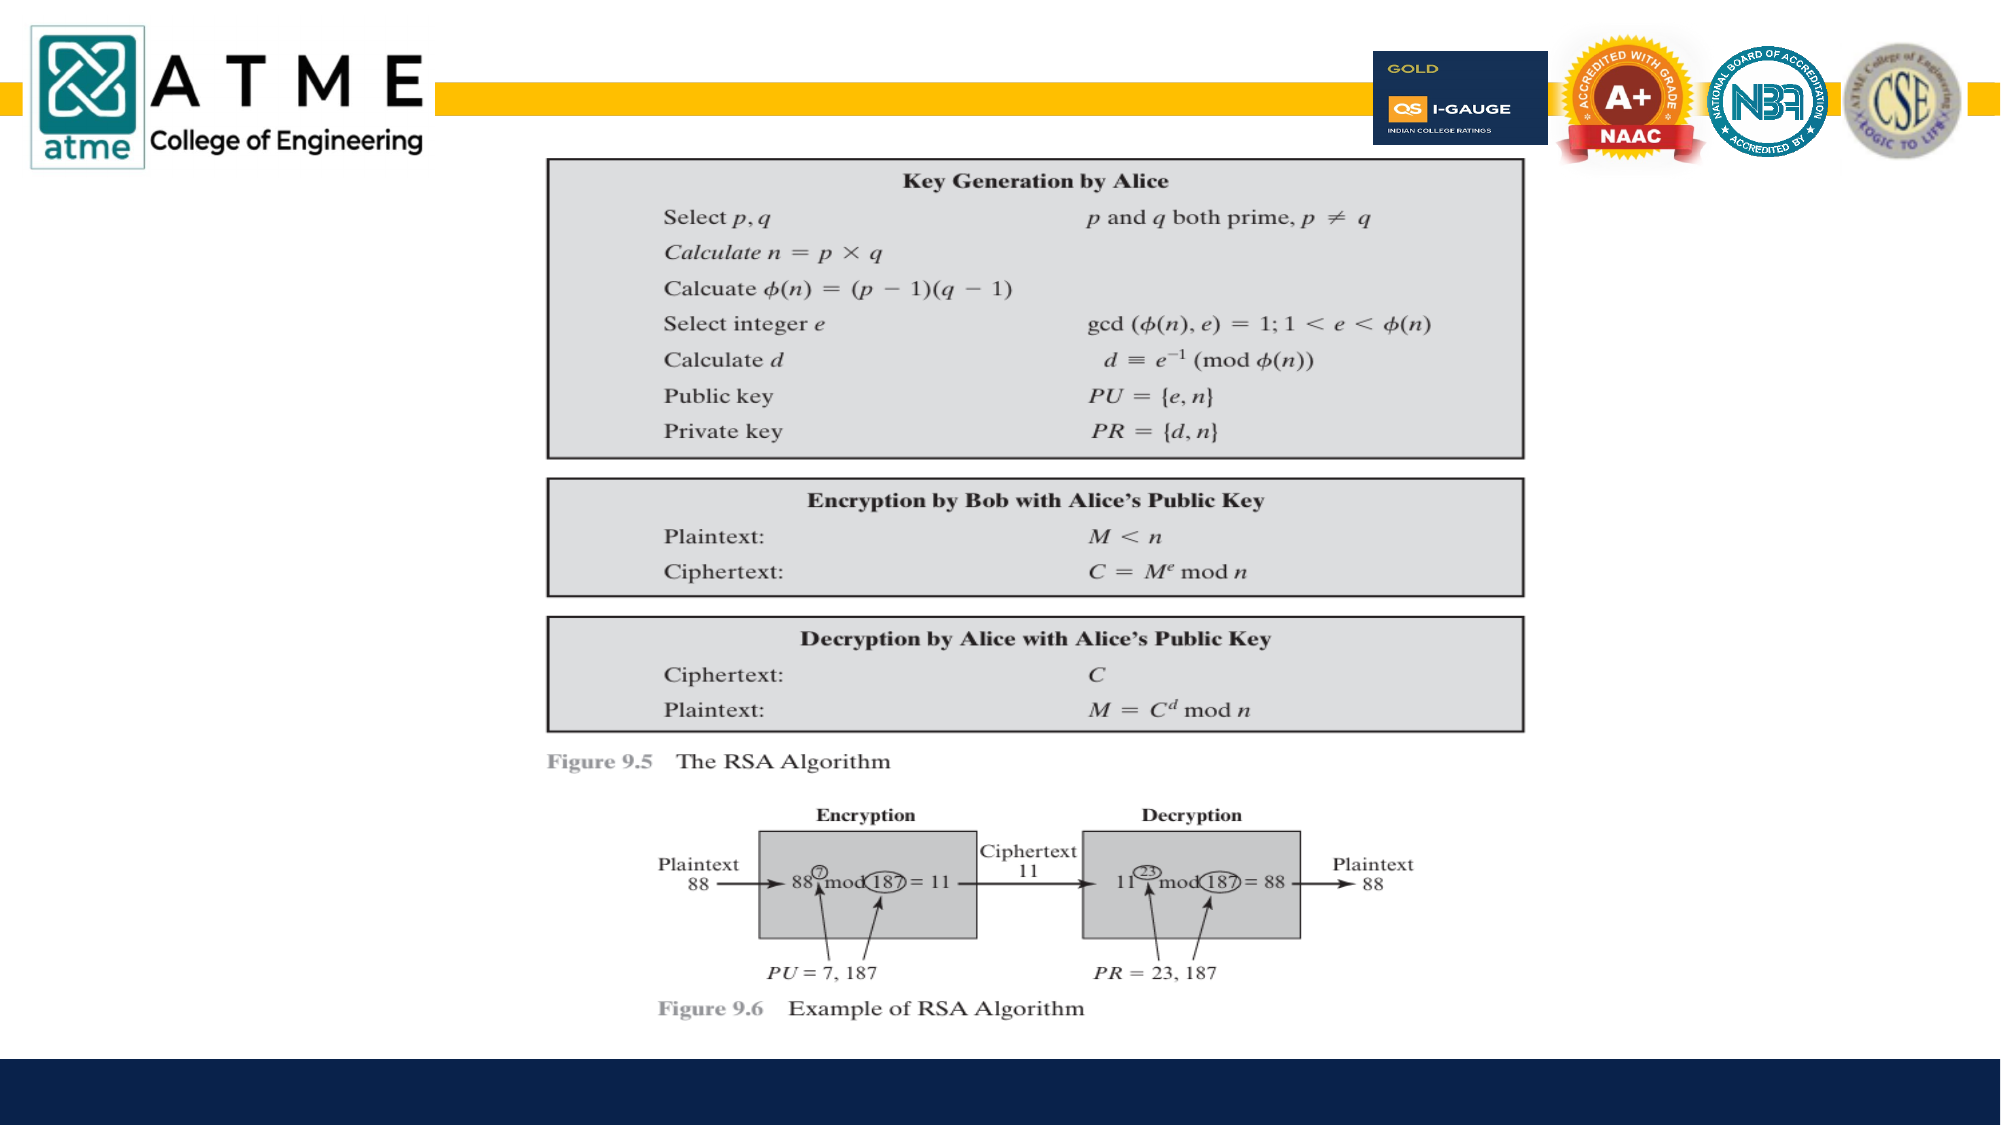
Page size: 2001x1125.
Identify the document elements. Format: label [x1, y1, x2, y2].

picture [1840, 26, 1968, 176]
picture [0, 1059, 2001, 1125]
picture [531, 20, 1828, 1034]
picture [22, 15, 435, 178]
